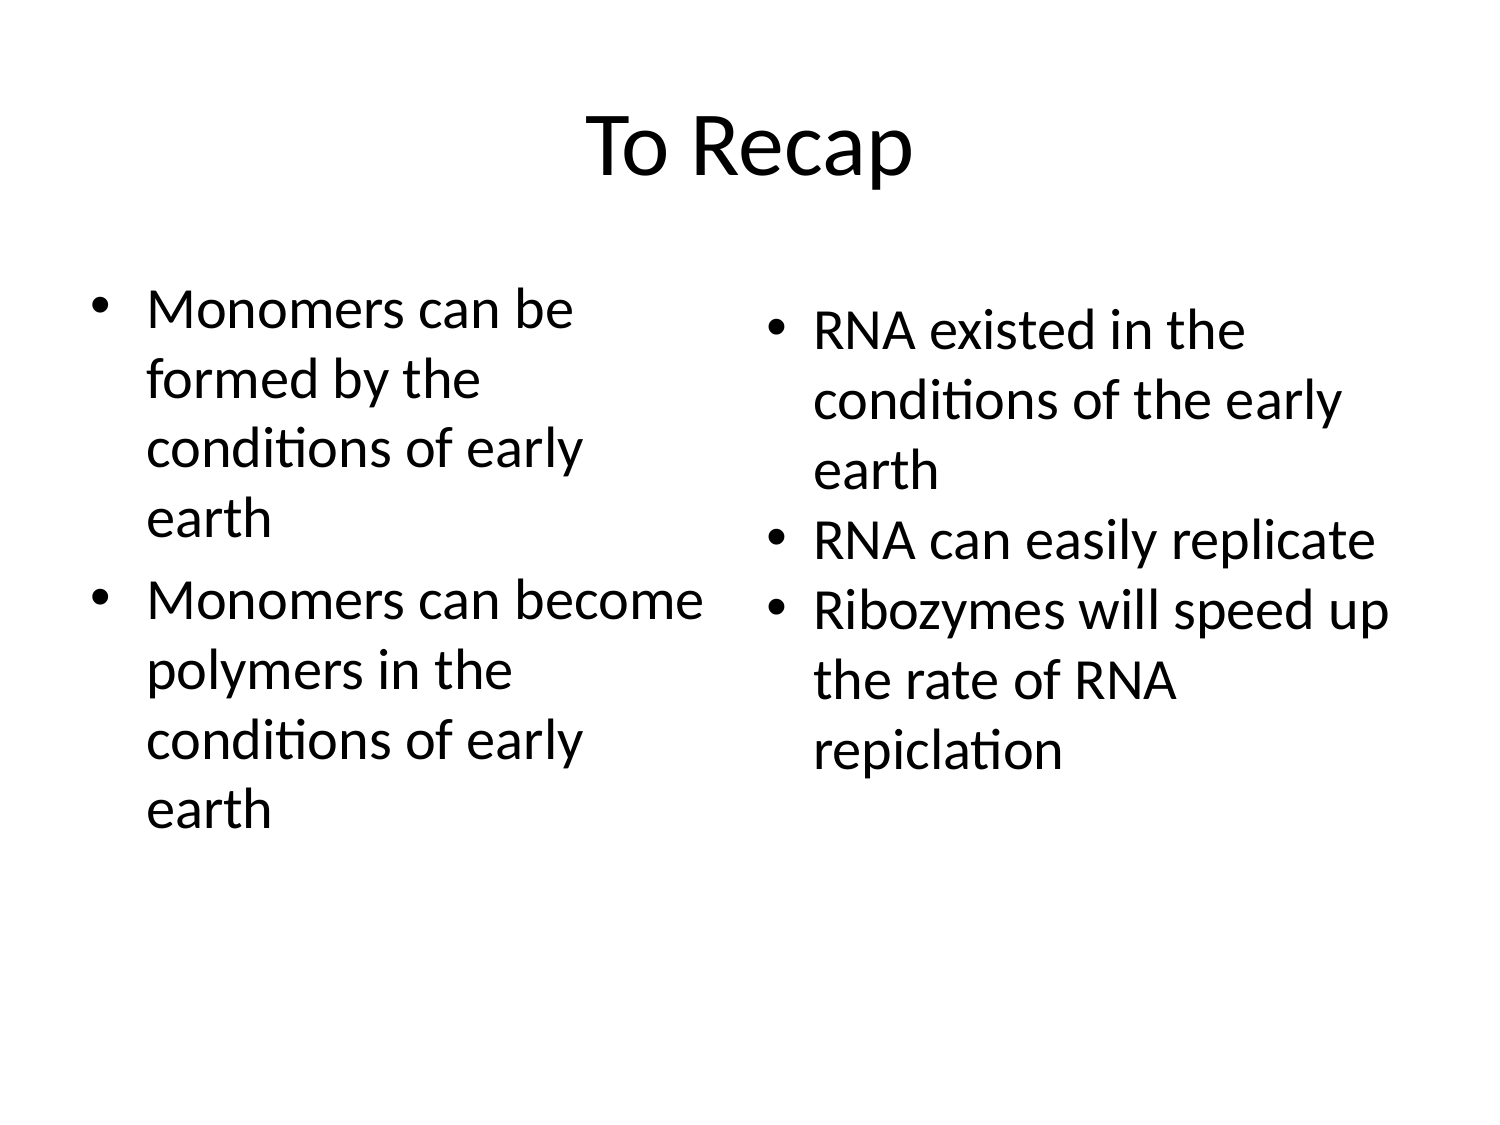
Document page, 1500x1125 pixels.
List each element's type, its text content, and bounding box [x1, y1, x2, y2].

text_box RNA existed in the conditions of the early earth RNA can easily replicate Ribozymes will speed up the rate of RNA repiclation [751, 283, 1440, 789]
list Monomers can be formed by the conditions of early earth Monomers can become polymers in the conditions of early earth [75, 262, 738, 1005]
title To Recap [75, 45, 1425, 233]
